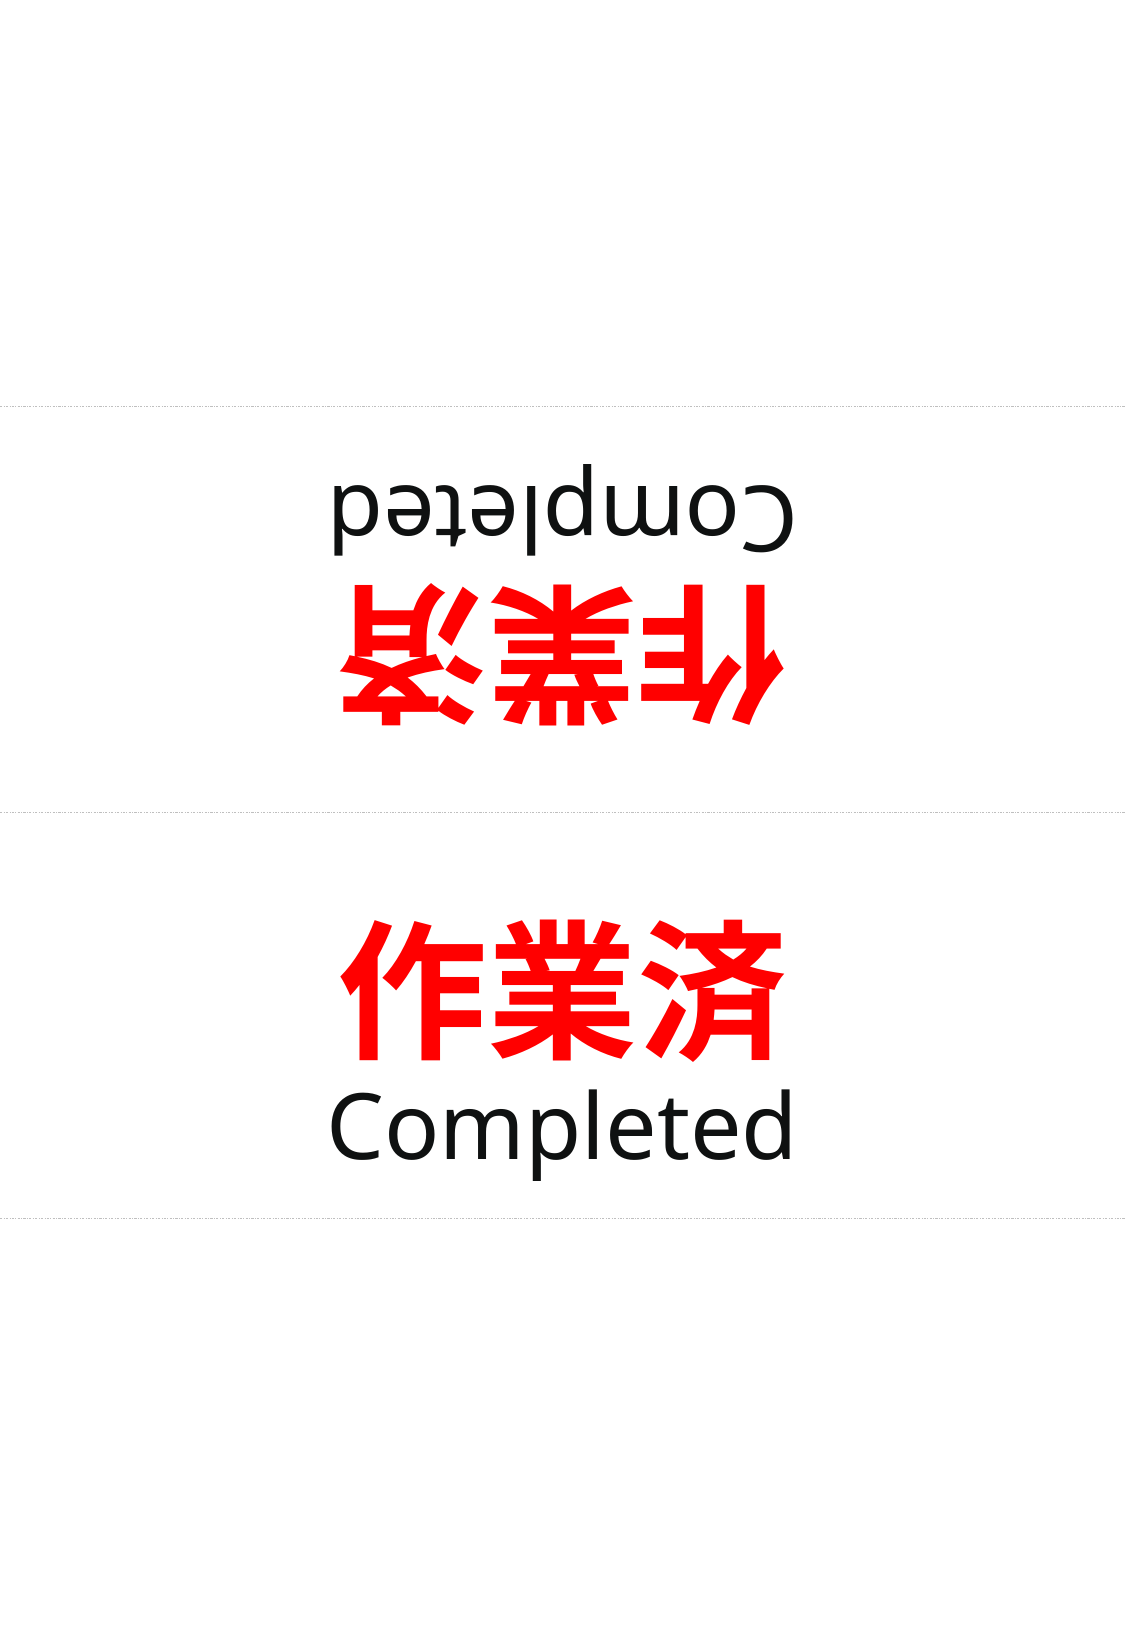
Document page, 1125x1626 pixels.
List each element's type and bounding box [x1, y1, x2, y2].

text_box [305, 459, 820, 756]
text_box [305, 890, 820, 1187]
